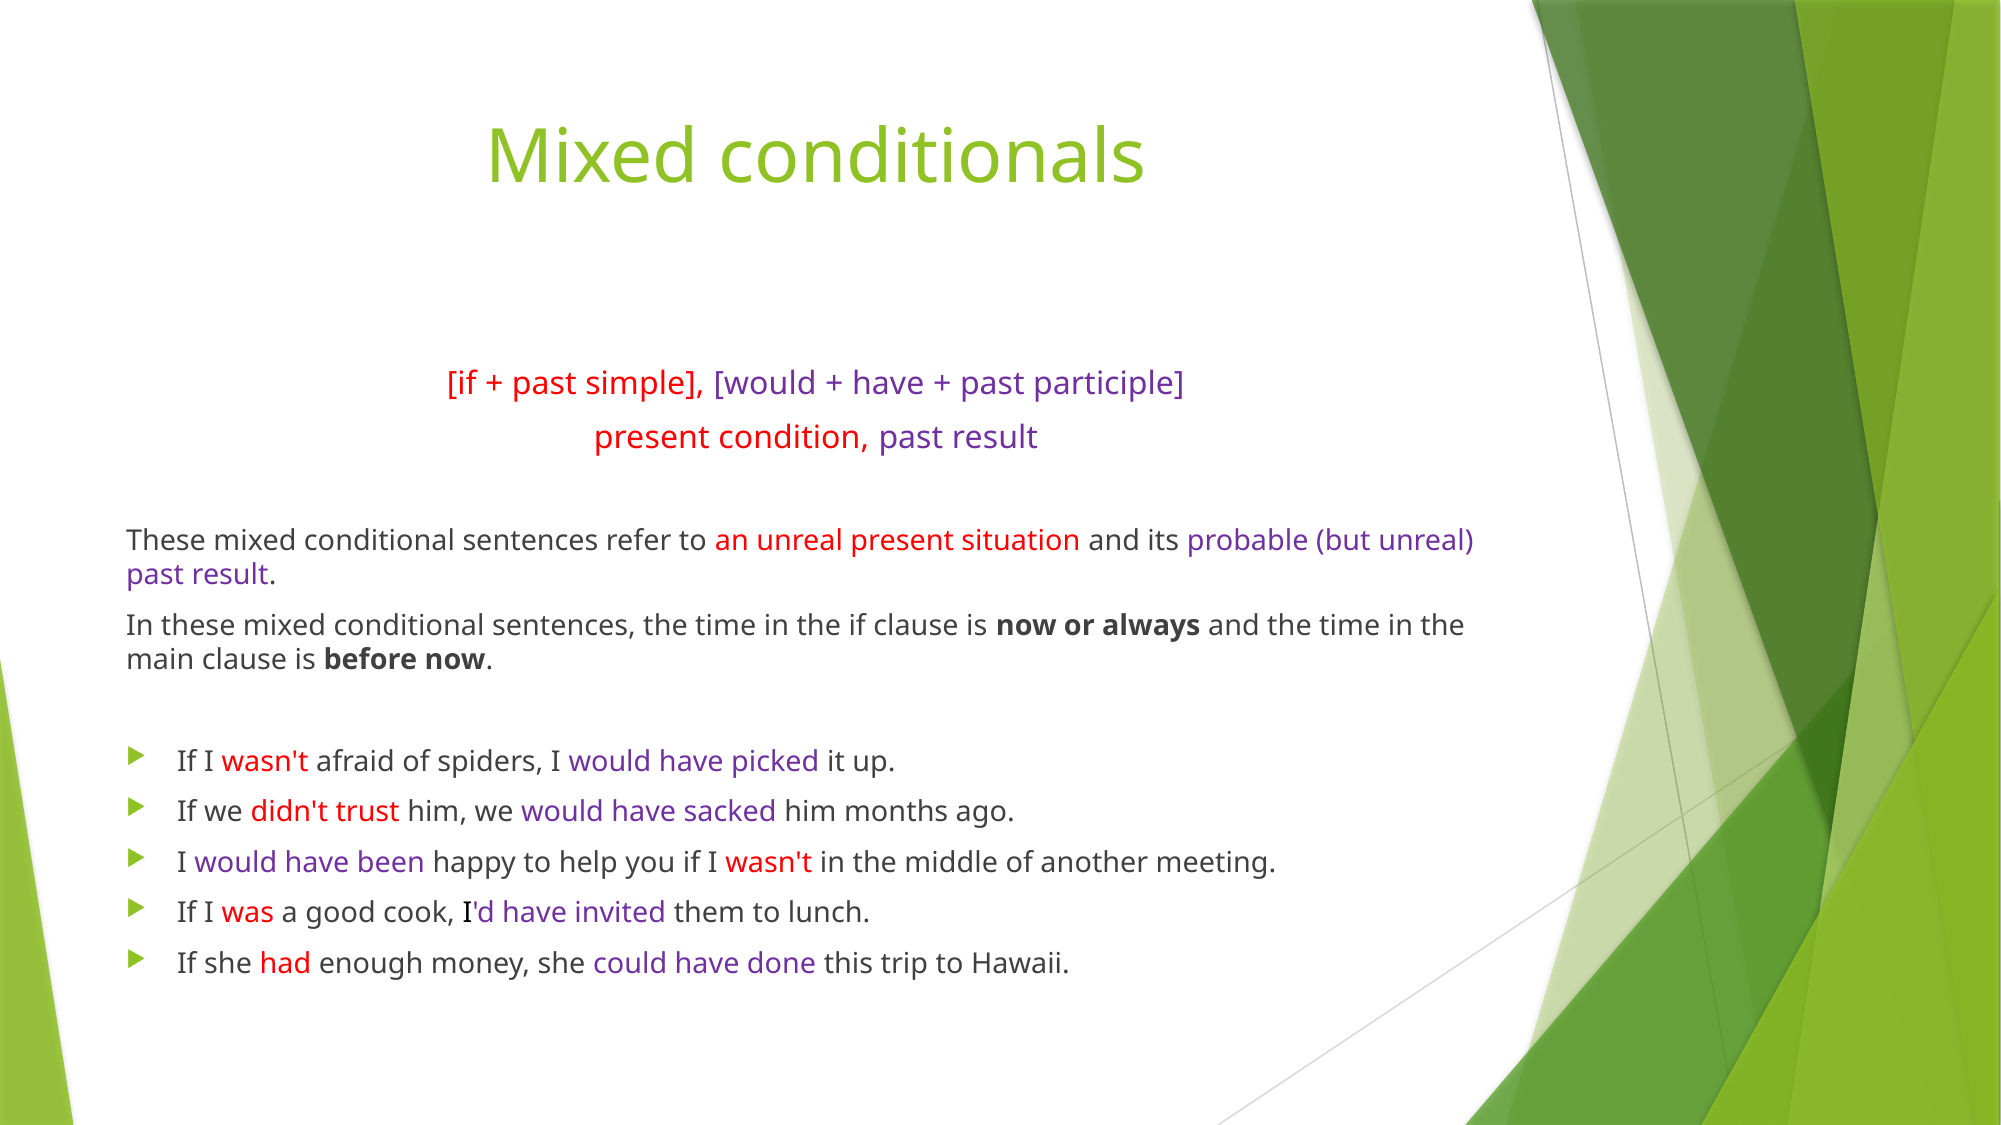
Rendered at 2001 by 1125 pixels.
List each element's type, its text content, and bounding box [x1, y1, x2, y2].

list [if + past simple], [would + have + past participle] present condition, past result These mixed conditional sentences refer to an unreal present situation and its probable (but unreal) past result. In these mixed conditional sentences, the time in the if clause is now or always and the time in the main clause is before now. If I wasn't afraid of spiders, I would have picked it up. If we didn't trust him, we would have sacked him months ago. I would have been happy to help you if I wasn't in the middle of another meeting. If I was a good cook, I'd have invited them to lunch. If she had enough money, she could have done this trip to Hawaii. [111, 354, 1522, 992]
title Mixed conditionals [111, 99, 1522, 317]
